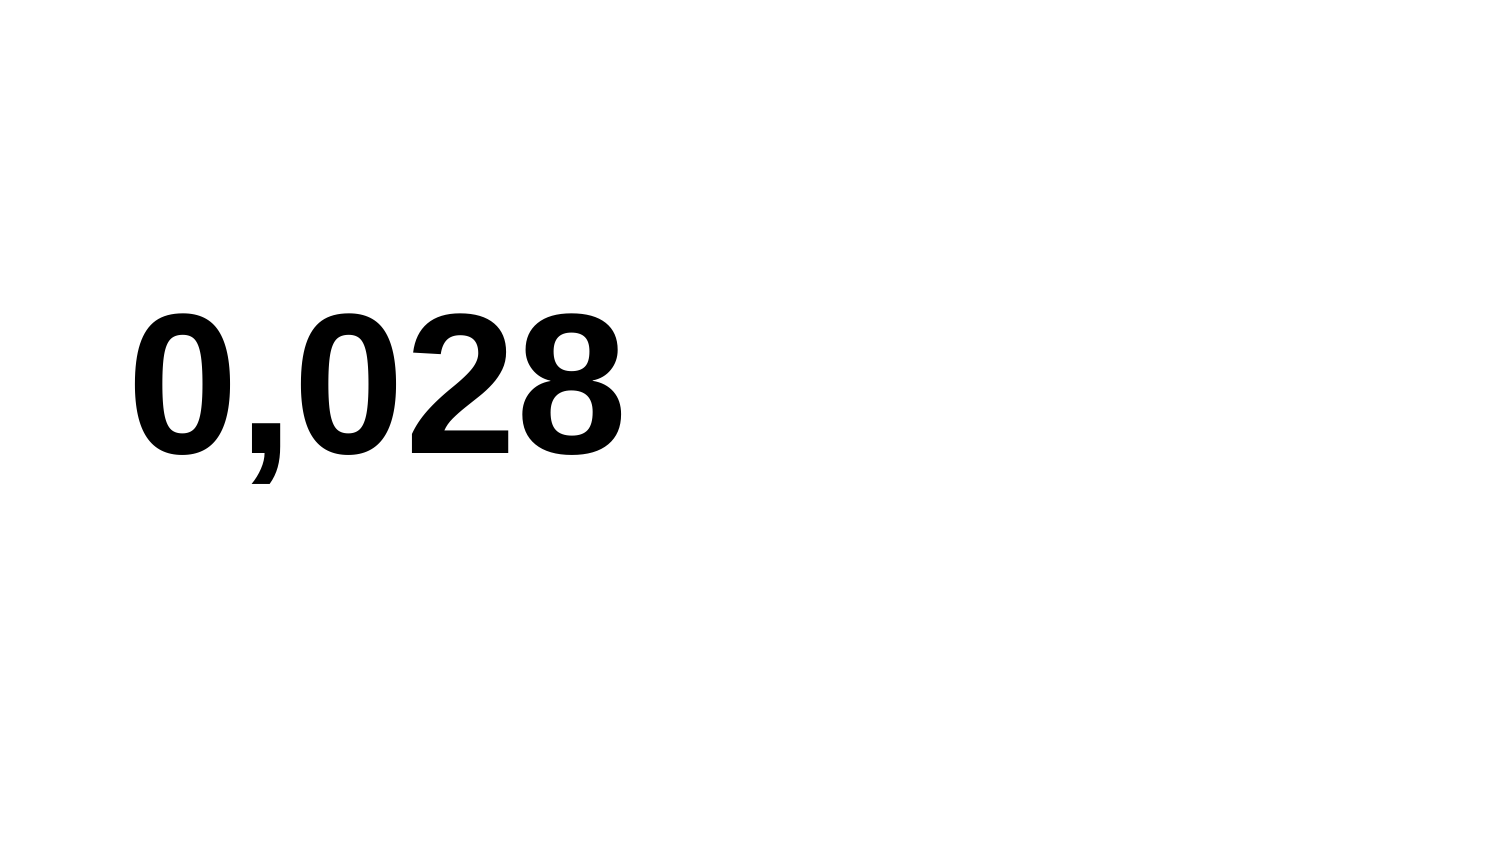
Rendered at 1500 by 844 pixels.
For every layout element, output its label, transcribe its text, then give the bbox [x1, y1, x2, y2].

text_box 0,028 [112, 235, 1388, 509]
